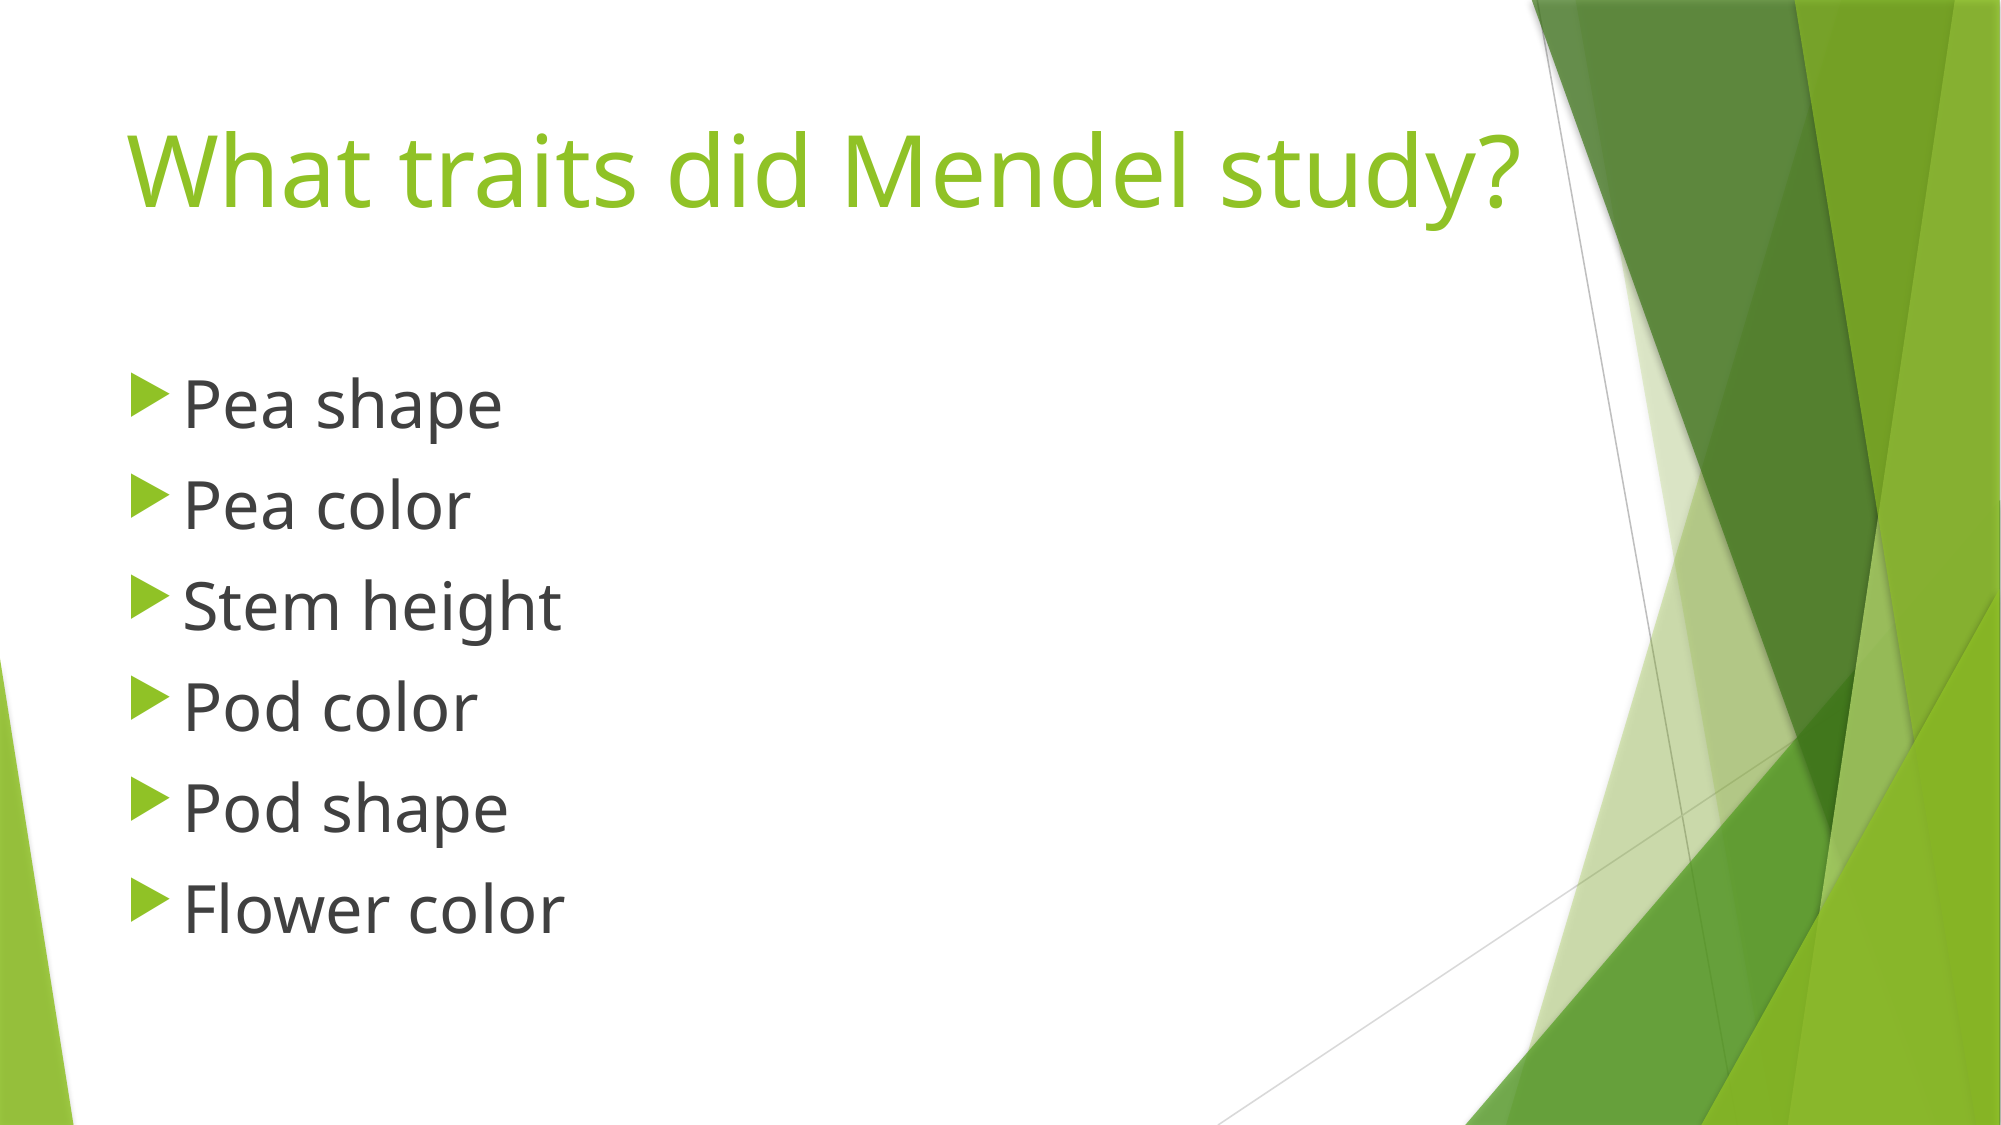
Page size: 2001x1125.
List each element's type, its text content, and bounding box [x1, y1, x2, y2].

title What traits did Mendel study? [111, 99, 1591, 317]
list Pea shape Pea color Stem height Pod color Pod shape Flower color [111, 354, 1522, 992]
